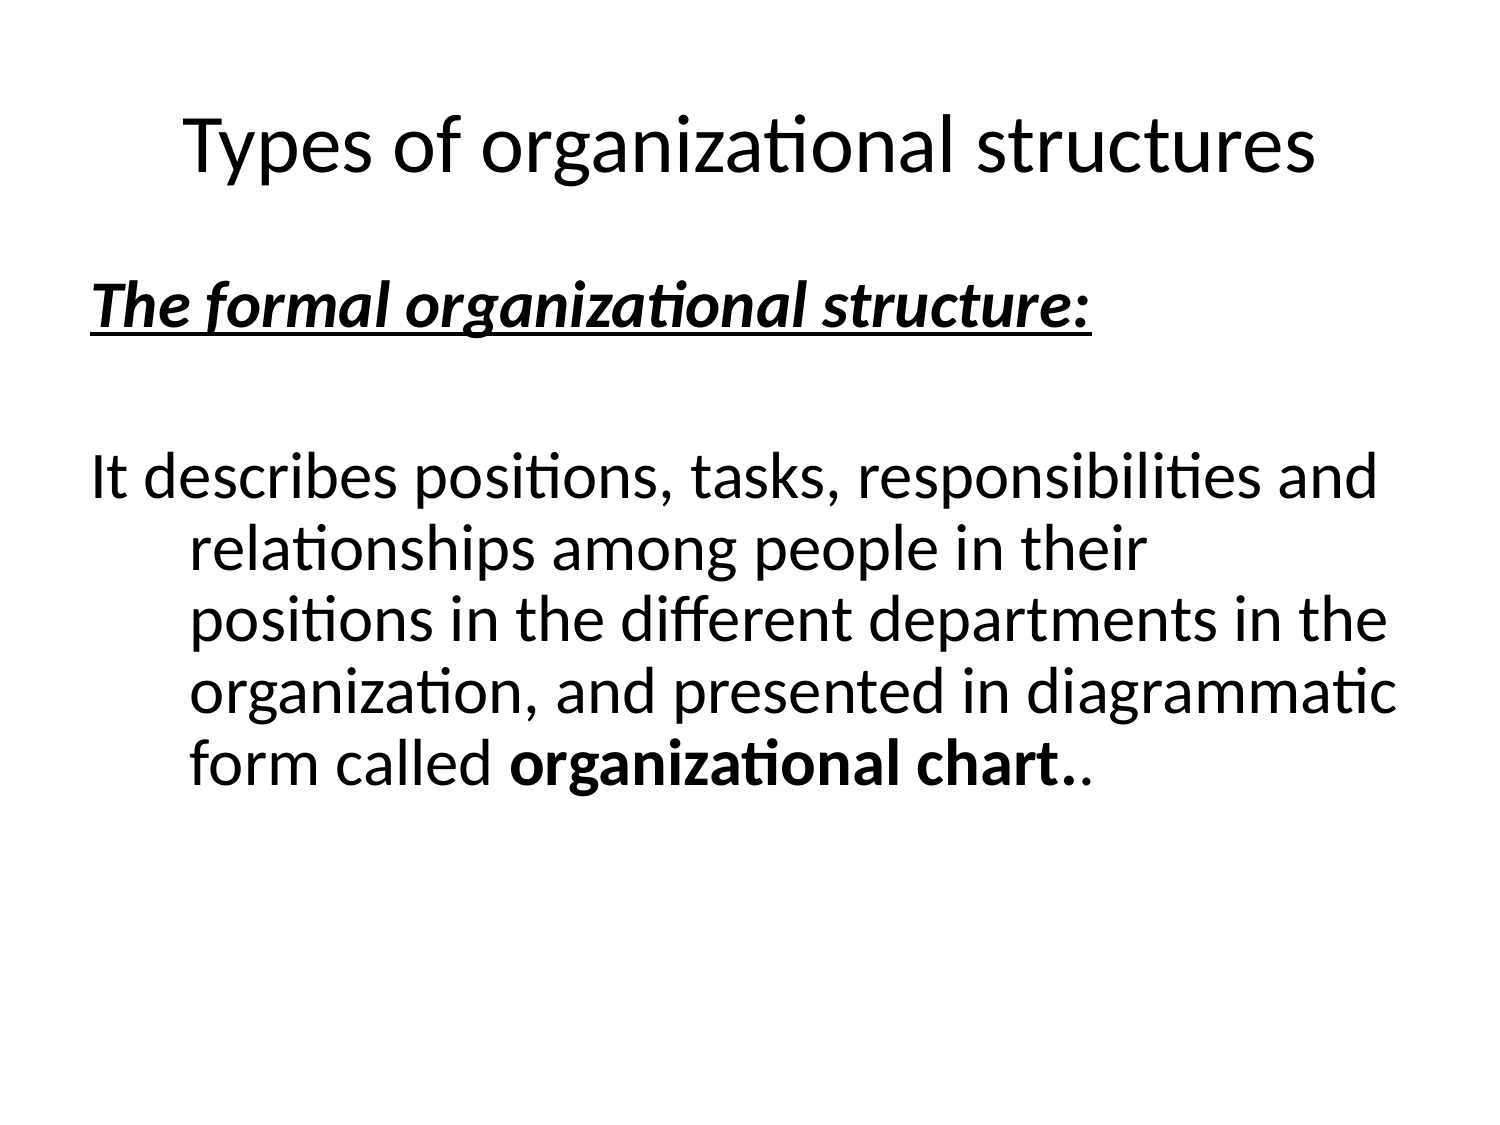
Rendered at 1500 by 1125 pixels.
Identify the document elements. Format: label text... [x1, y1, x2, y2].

title Types of organizational structures [74, 44, 1426, 233]
list The formal organizational structure: It describes positions, tasks, responsibilities and relationships among people in their positions in the different departments in the organization, and presented in diagrammatic form called organizational chart.. [74, 262, 1426, 1006]
